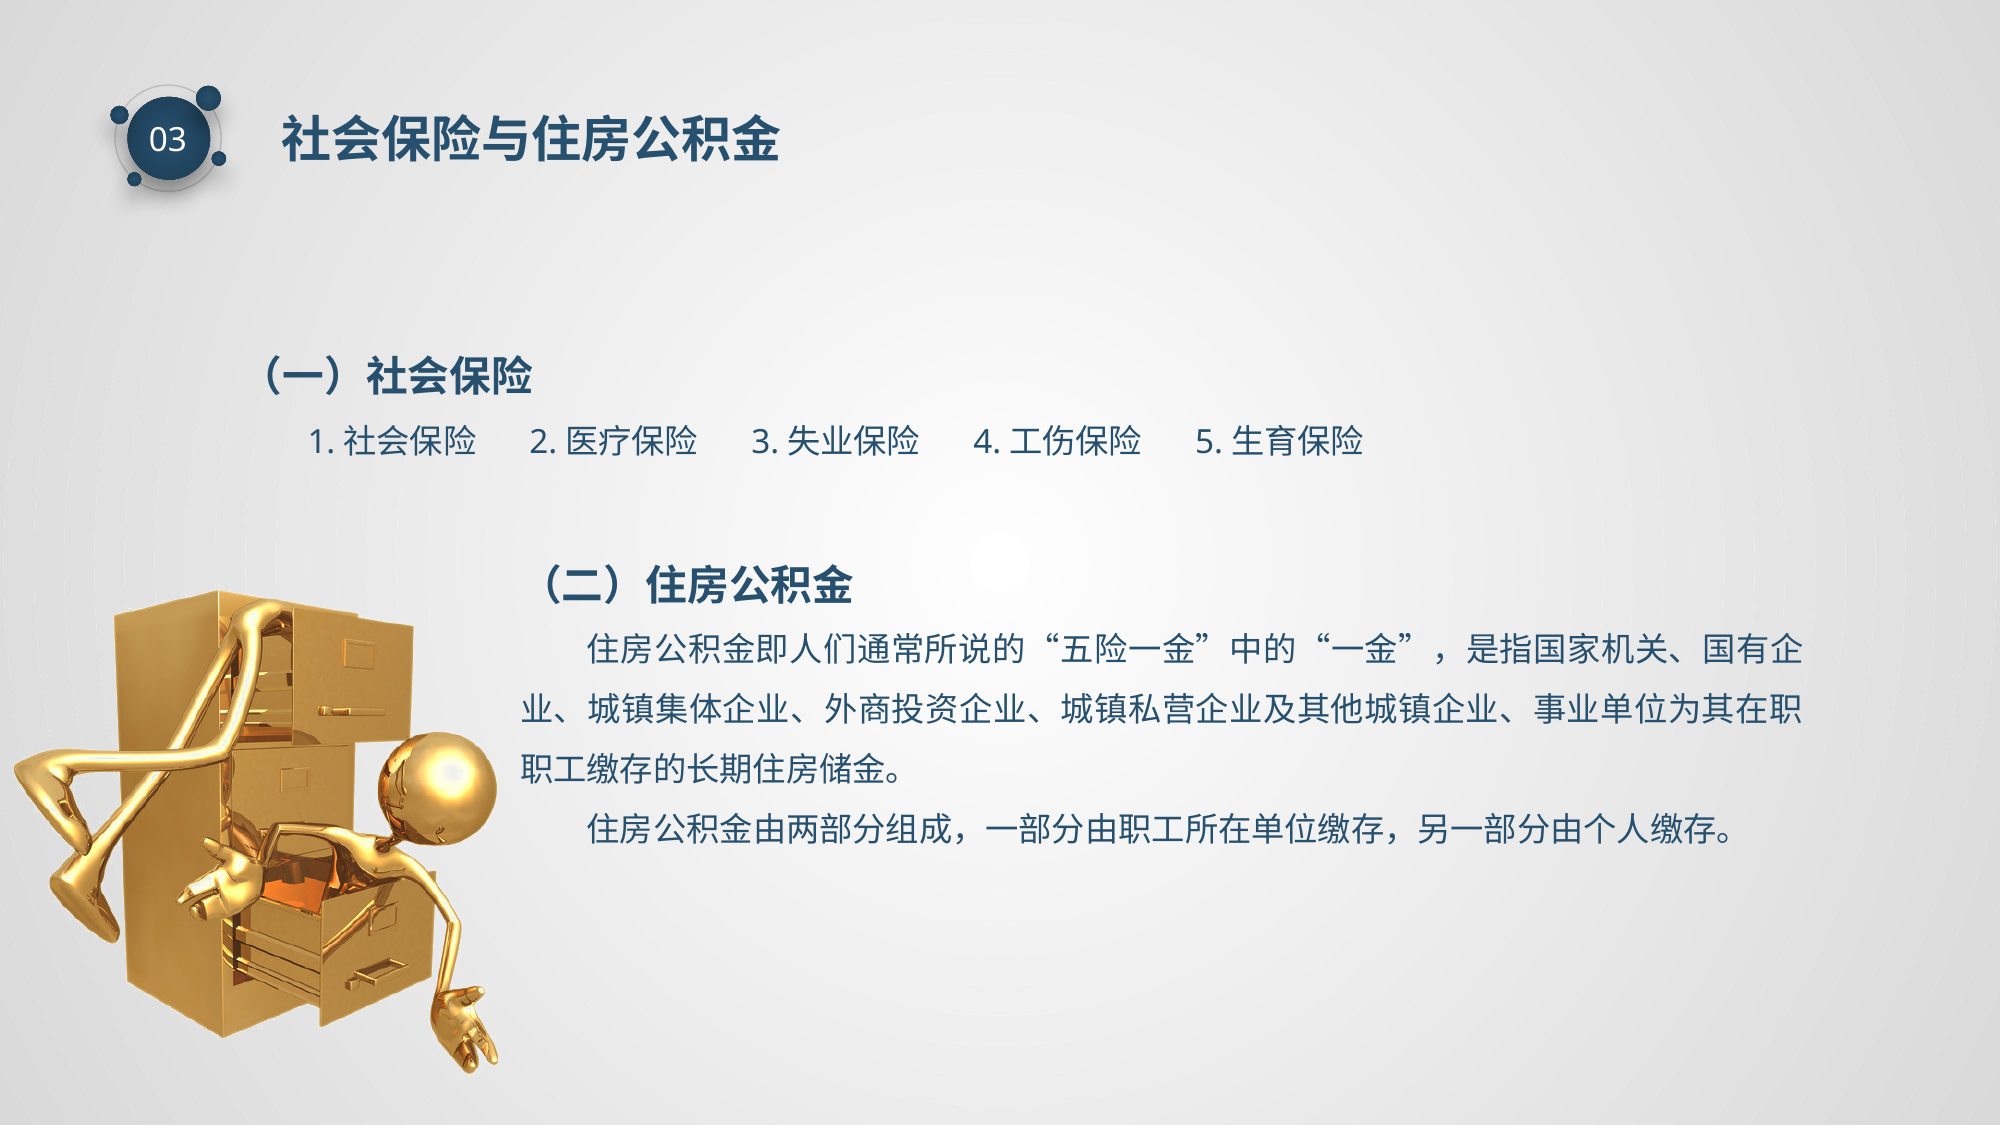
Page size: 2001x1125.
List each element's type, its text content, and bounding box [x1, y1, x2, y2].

text_box （二）住房公积金 住房公积金即人们通常所说的“五险一金”中的“一金”，是指国家机关、国有企业、城镇集体企业、外商投资企业、城镇私营企业及其他城镇企业、事业单位为其在职职工缴存的长期住房储金。 住房公积金由两部分组成，一部分由职工所在单位缴存，另一部分由个人缴存。 [506, 525, 1820, 856]
picture [8, 525, 506, 1117]
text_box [110, 85, 226, 192]
text_box （一）社会保险 1.社会保险 2.医疗保险 3.失业保险 4.工伤保险 5.生育保险 [226, 317, 1820, 468]
text_box 社会保险与住房公积金 [266, 100, 797, 176]
